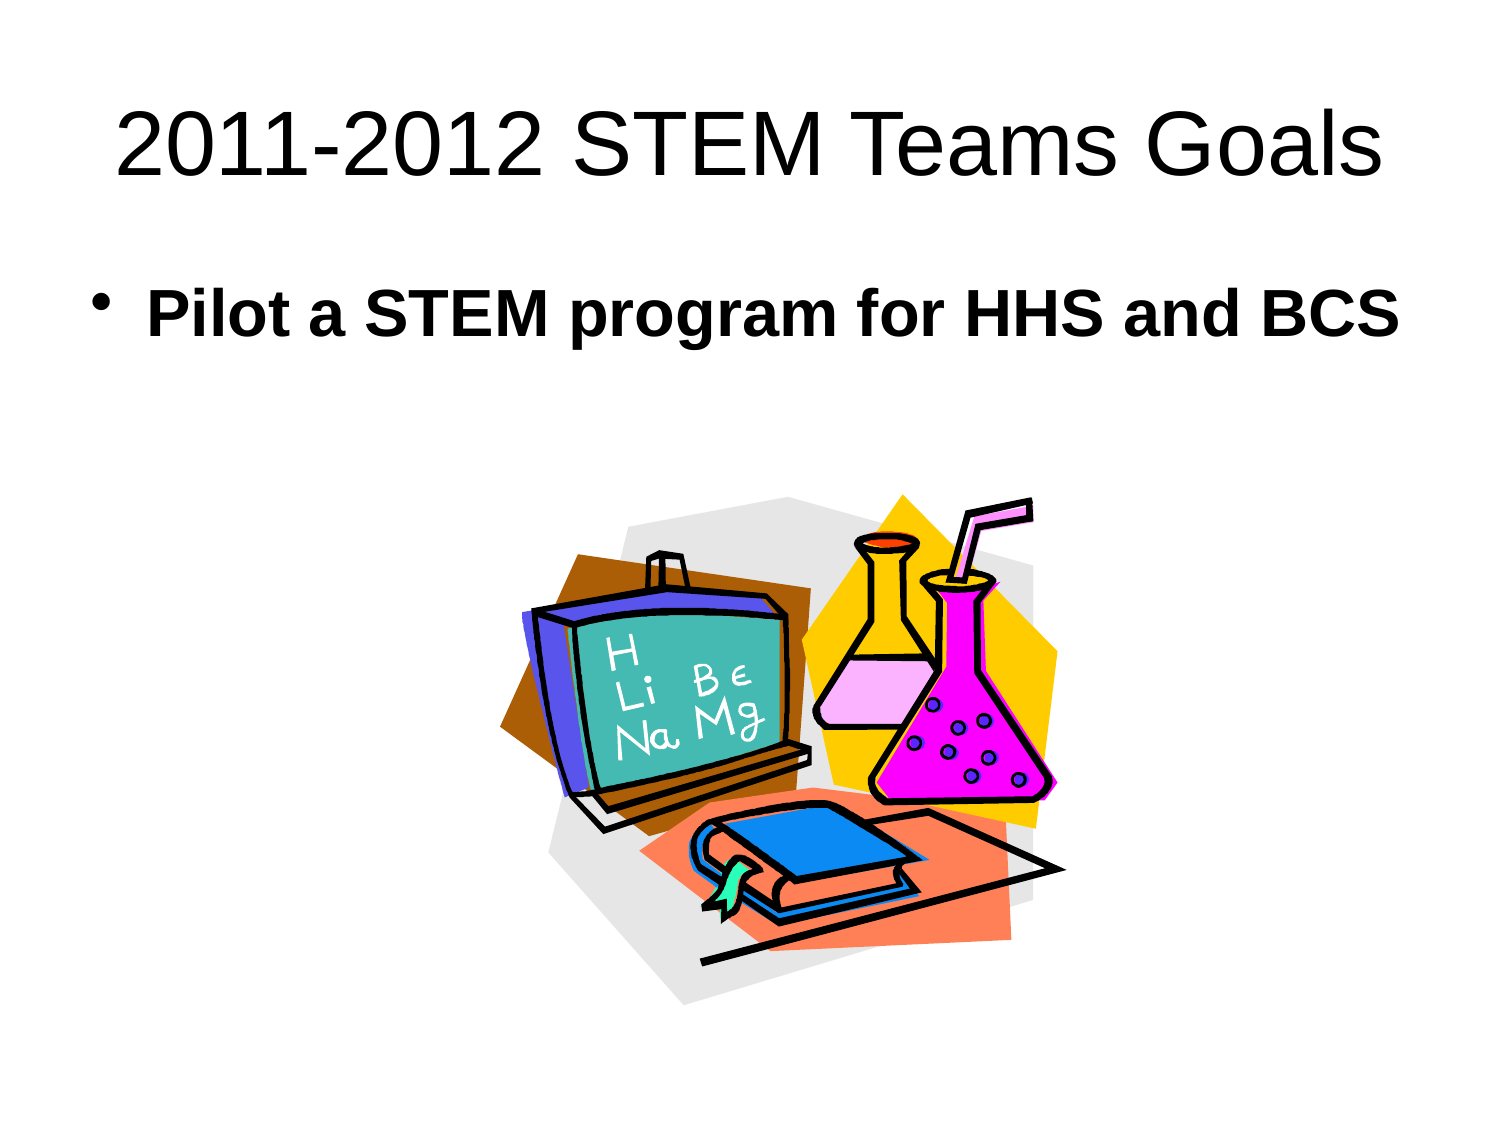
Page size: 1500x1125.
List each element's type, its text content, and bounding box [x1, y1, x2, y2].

list Pilot a STEM program for HHS and BCS [74, 262, 1426, 1006]
title 2011-2012 STEM Teams Goals [74, 44, 1426, 233]
picture [499, 485, 1076, 1014]
